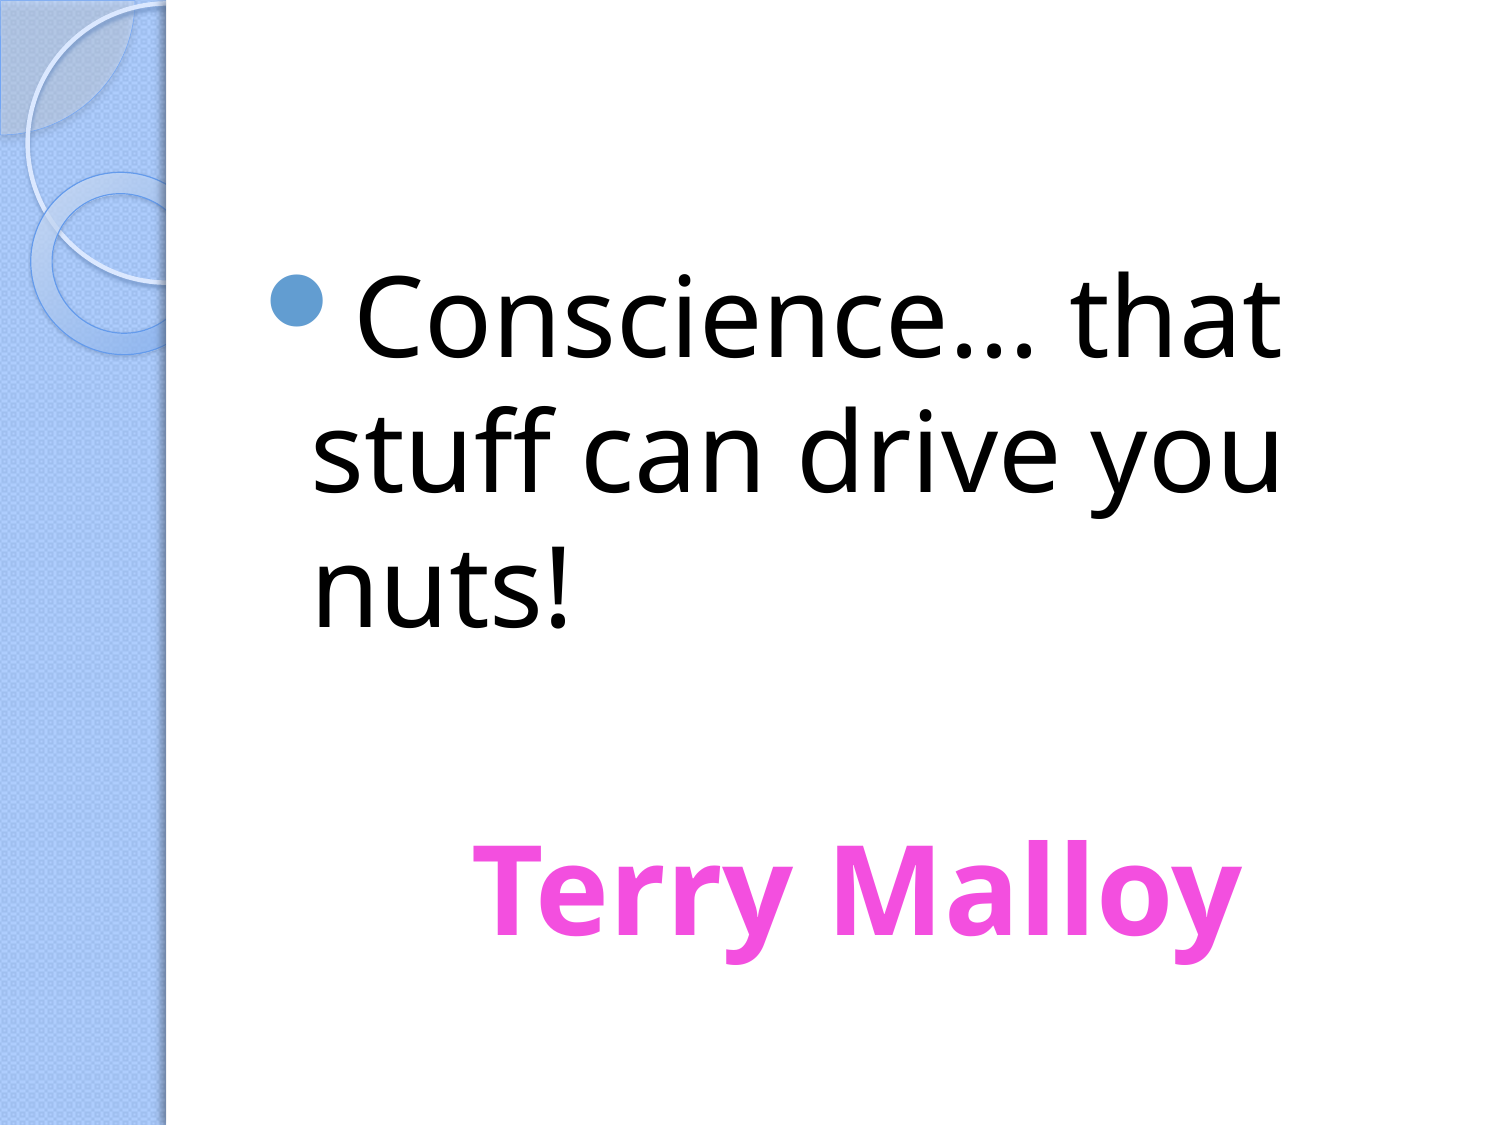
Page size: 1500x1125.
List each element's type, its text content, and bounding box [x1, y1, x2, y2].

list Conscience... that stuff can drive you nuts! Terry Malloy [235, 237, 1466, 1025]
